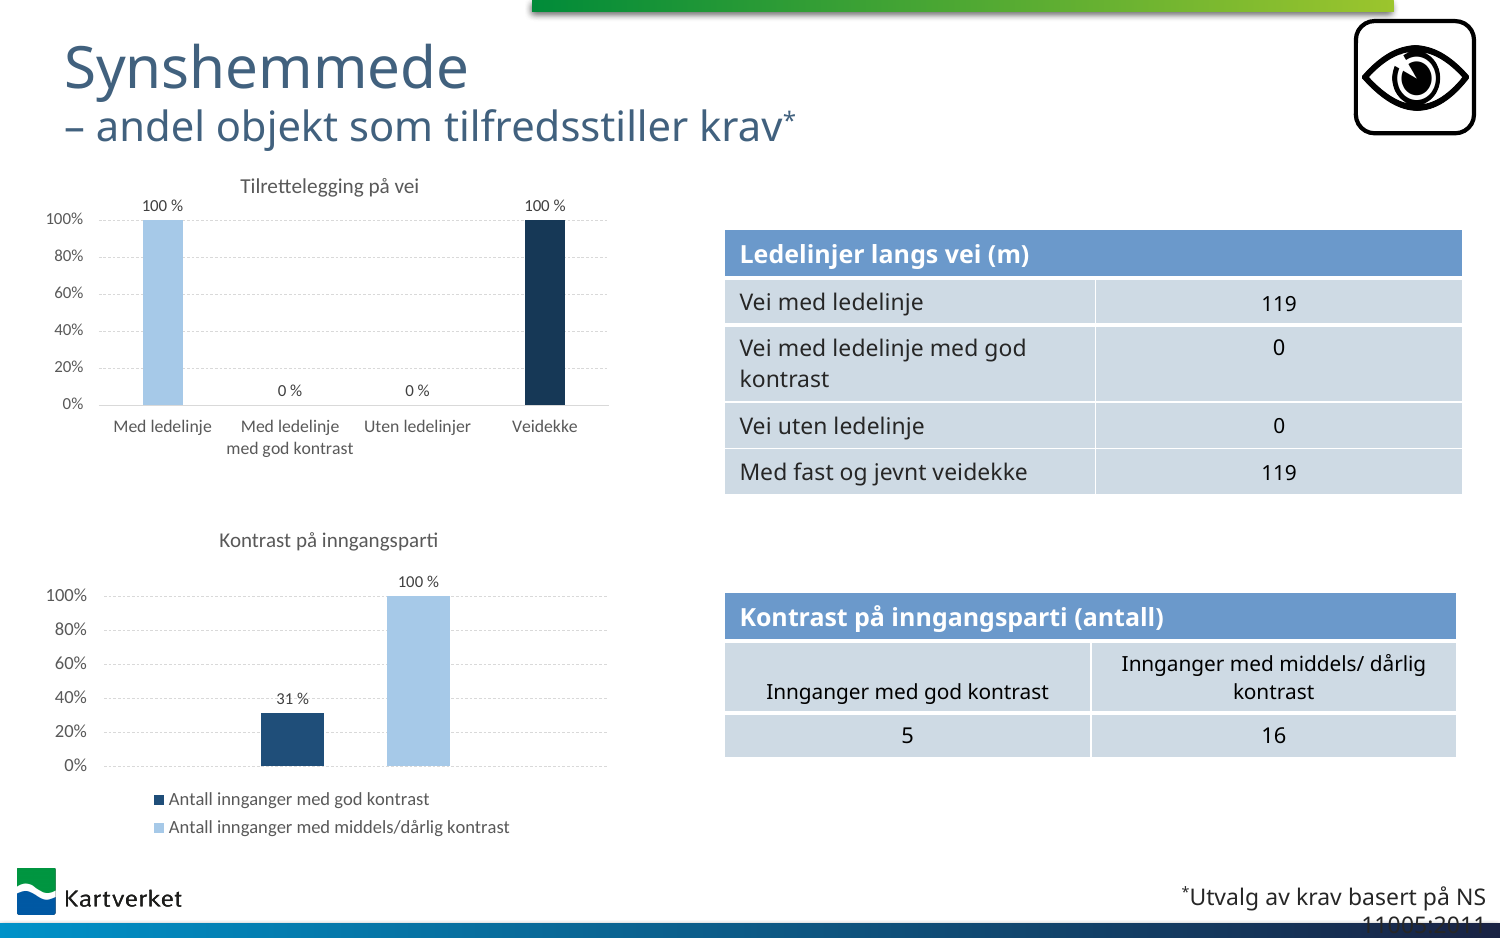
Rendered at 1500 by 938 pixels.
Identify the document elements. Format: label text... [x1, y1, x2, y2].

table_cell 0 [1096, 403, 1462, 448]
table_header Ledelinjer langs vei (m) [725, 230, 1462, 276]
table_cell 119 [1096, 280, 1462, 323]
picture [41, 520, 617, 846]
text_box Synshemmede – andel objekt som tilfredsstiller krav* [49, 24, 1431, 158]
table_cell Innganger med god kontrast [725, 643, 1090, 711]
table_cell Vei uten ledelinje [725, 403, 1095, 448]
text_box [1355, 20, 1475, 134]
table_header Kontrast på inngangsparti (antall) [725, 593, 1456, 639]
table_cell Vei med ledelinje [725, 280, 1095, 323]
text_box *Utvalg av krav basert på NS 11005:2011 [1068, 873, 1500, 938]
table_cell Vei med ledelinje med god kontrast [725, 327, 1095, 401]
table_cell 5 [725, 715, 1090, 757]
table_cell Med fast og jevnt veidekke [725, 449, 1095, 494]
table_cell 0 [1096, 327, 1462, 401]
table_cell 119 [1096, 449, 1462, 494]
table_cell Innganger med middels/ dårlig kontrast [1092, 643, 1456, 711]
table_cell 16 [1092, 715, 1456, 757]
picture [41, 166, 619, 492]
